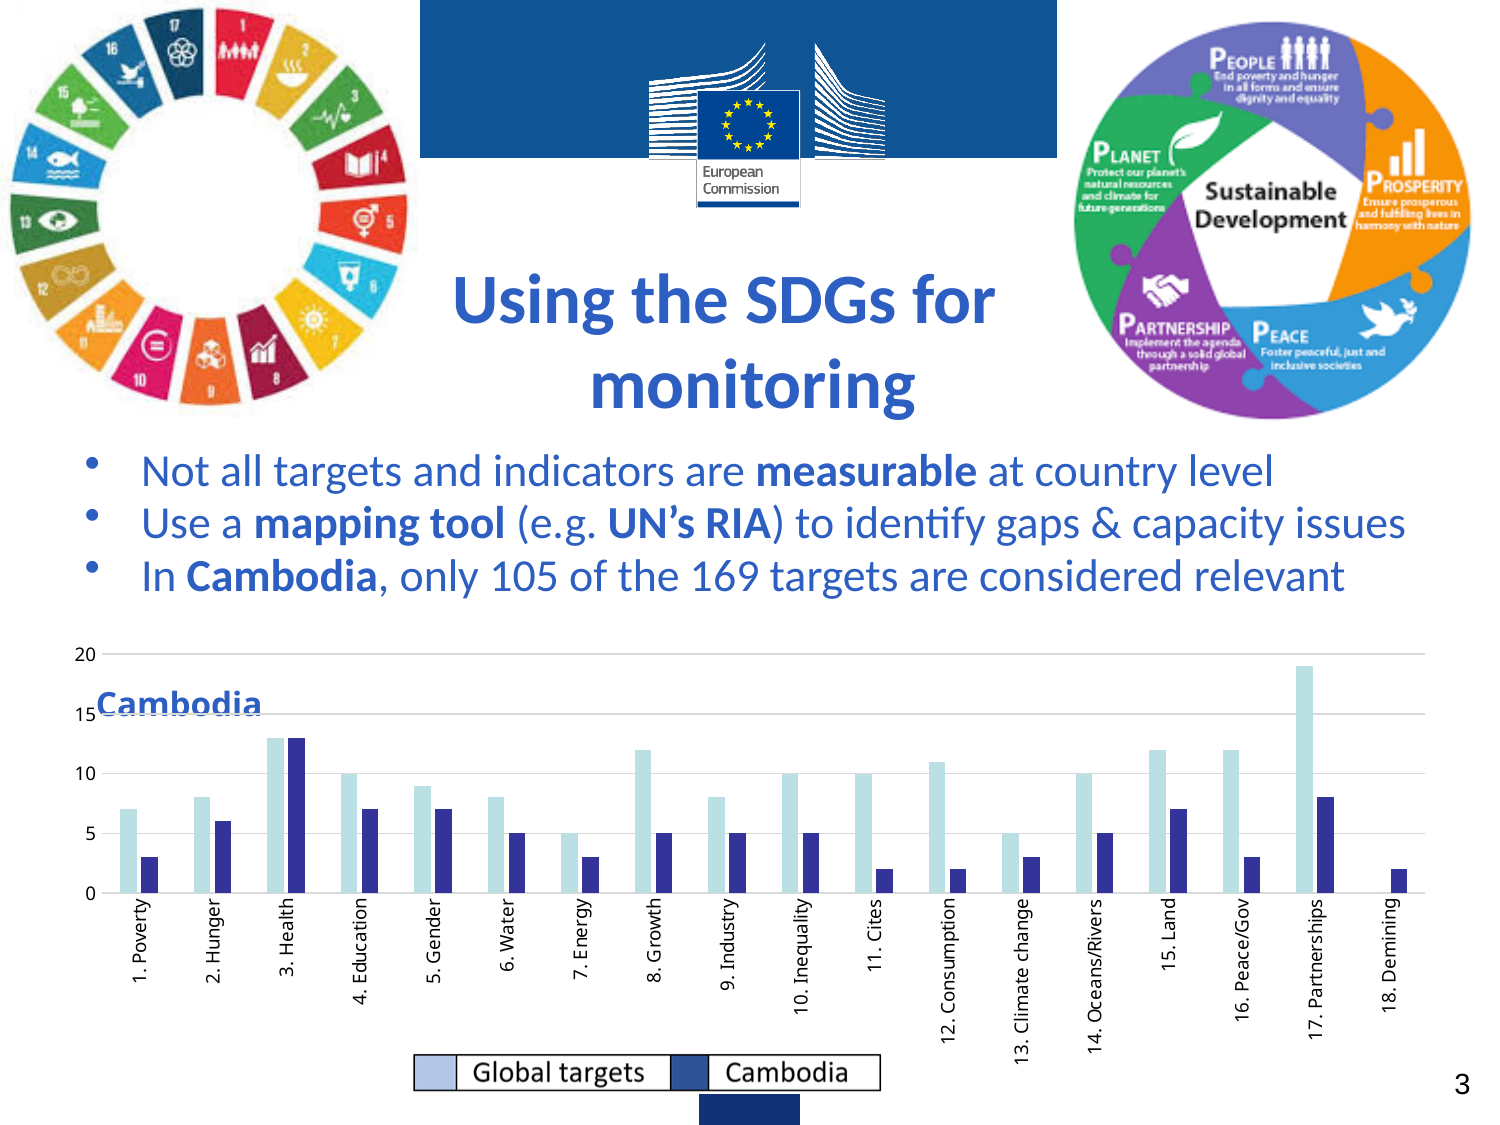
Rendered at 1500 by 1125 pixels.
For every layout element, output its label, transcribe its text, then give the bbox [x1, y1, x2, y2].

picture [649, 42, 885, 208]
text_box Not all targets and indicators are measurable at country level Use a mapping tool (e.g. UN’s RIA) to identify gaps & capacity issues In Cambodia, only 105 of the 169 targets are considered relevant [69, 459, 1436, 608]
slide_number 3 [1135, 1057, 1486, 1125]
chart [46, 632, 1454, 1075]
picture [1057, 0, 1500, 443]
picture [411, 1051, 885, 1094]
picture [0, 0, 420, 417]
title Using the SDGs for monitoring [407, 255, 1042, 420]
